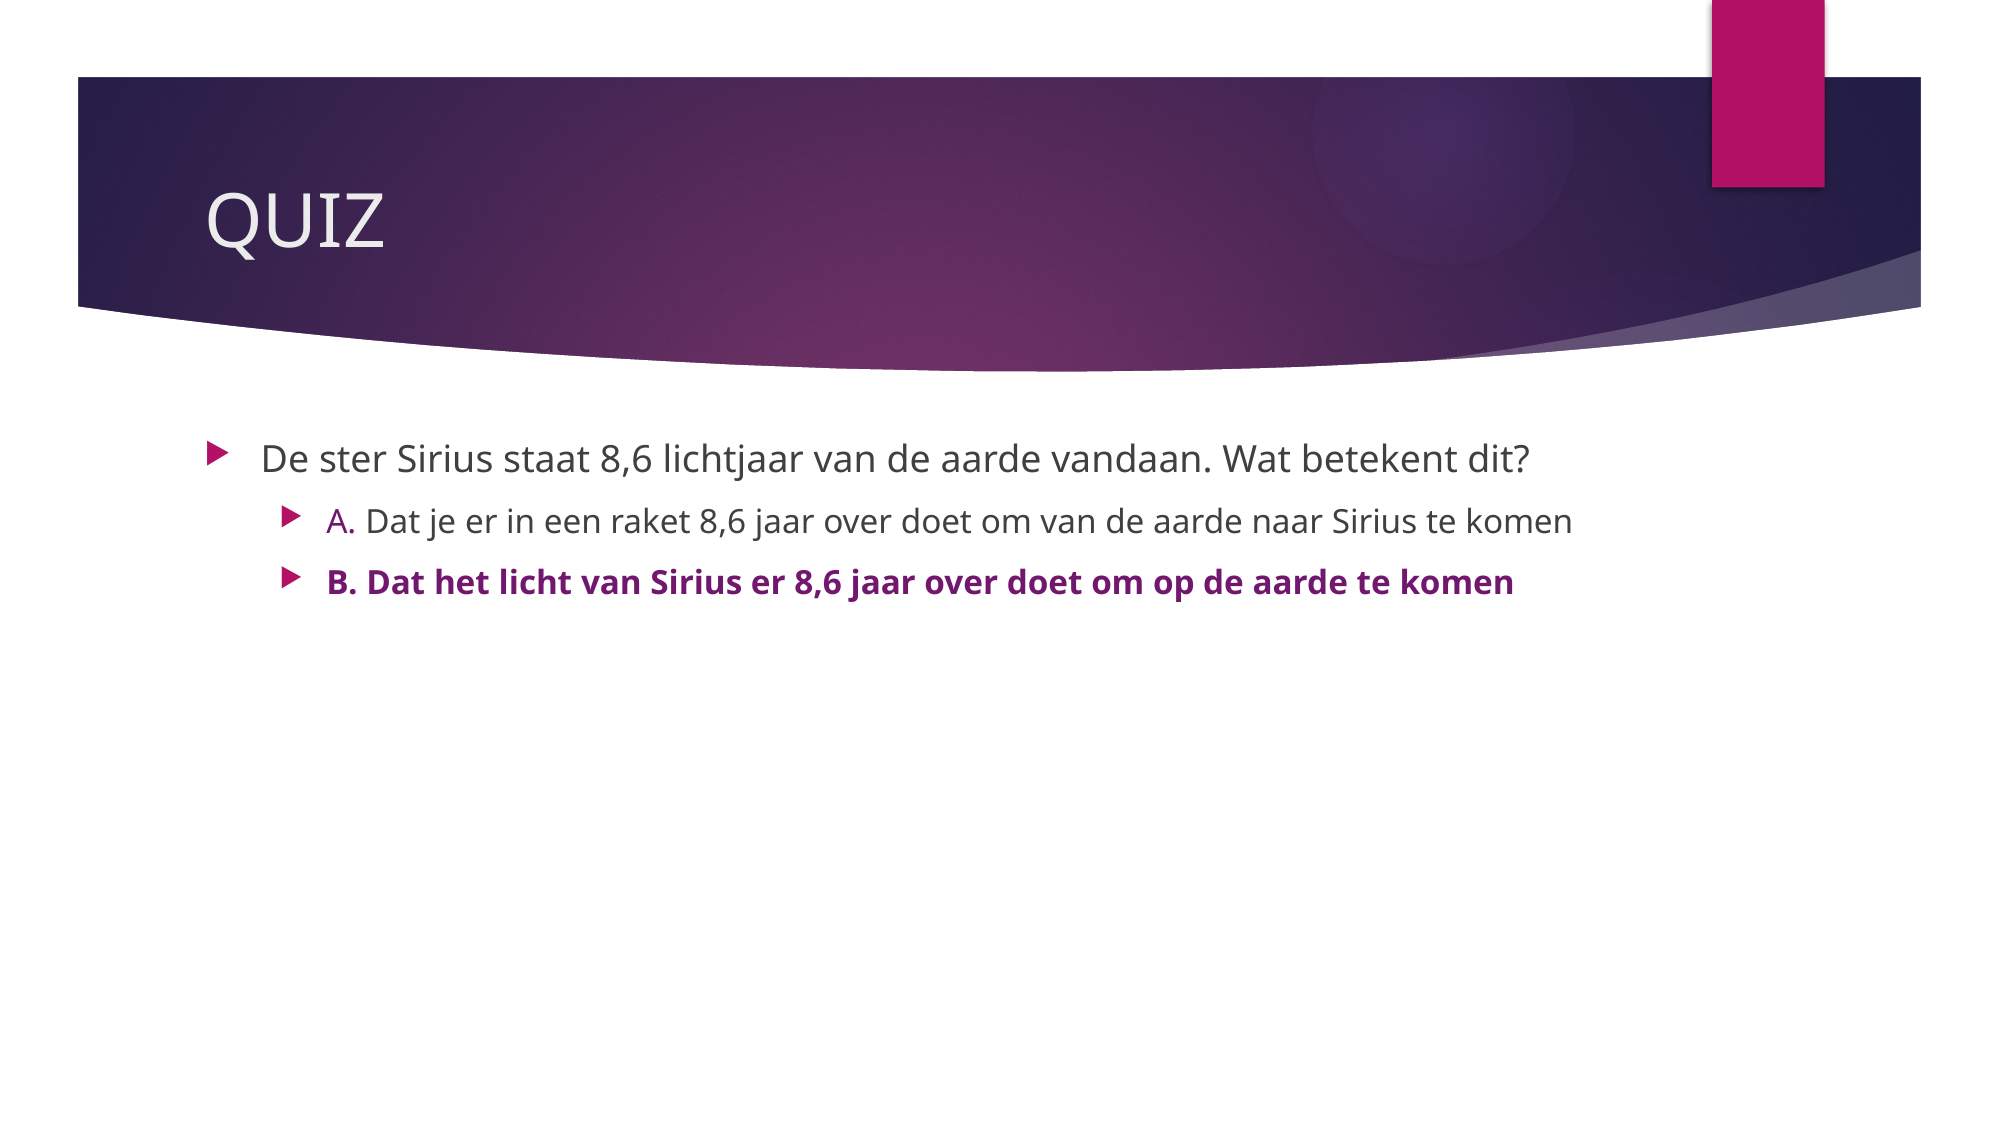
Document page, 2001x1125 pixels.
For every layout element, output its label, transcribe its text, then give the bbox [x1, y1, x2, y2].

title QUIZ [189, 159, 1627, 276]
list De ster Sirius staat 8,6 lichtjaar van de aarde vandaan. Wat betekent dit? A. Dat je er in een raket 8,6 jaar over doet om van de aarde naar Sirius te komen B. Dat het licht van Sirius er 8,6 jaar over doet om op de aarde te komen [189, 427, 1707, 988]
